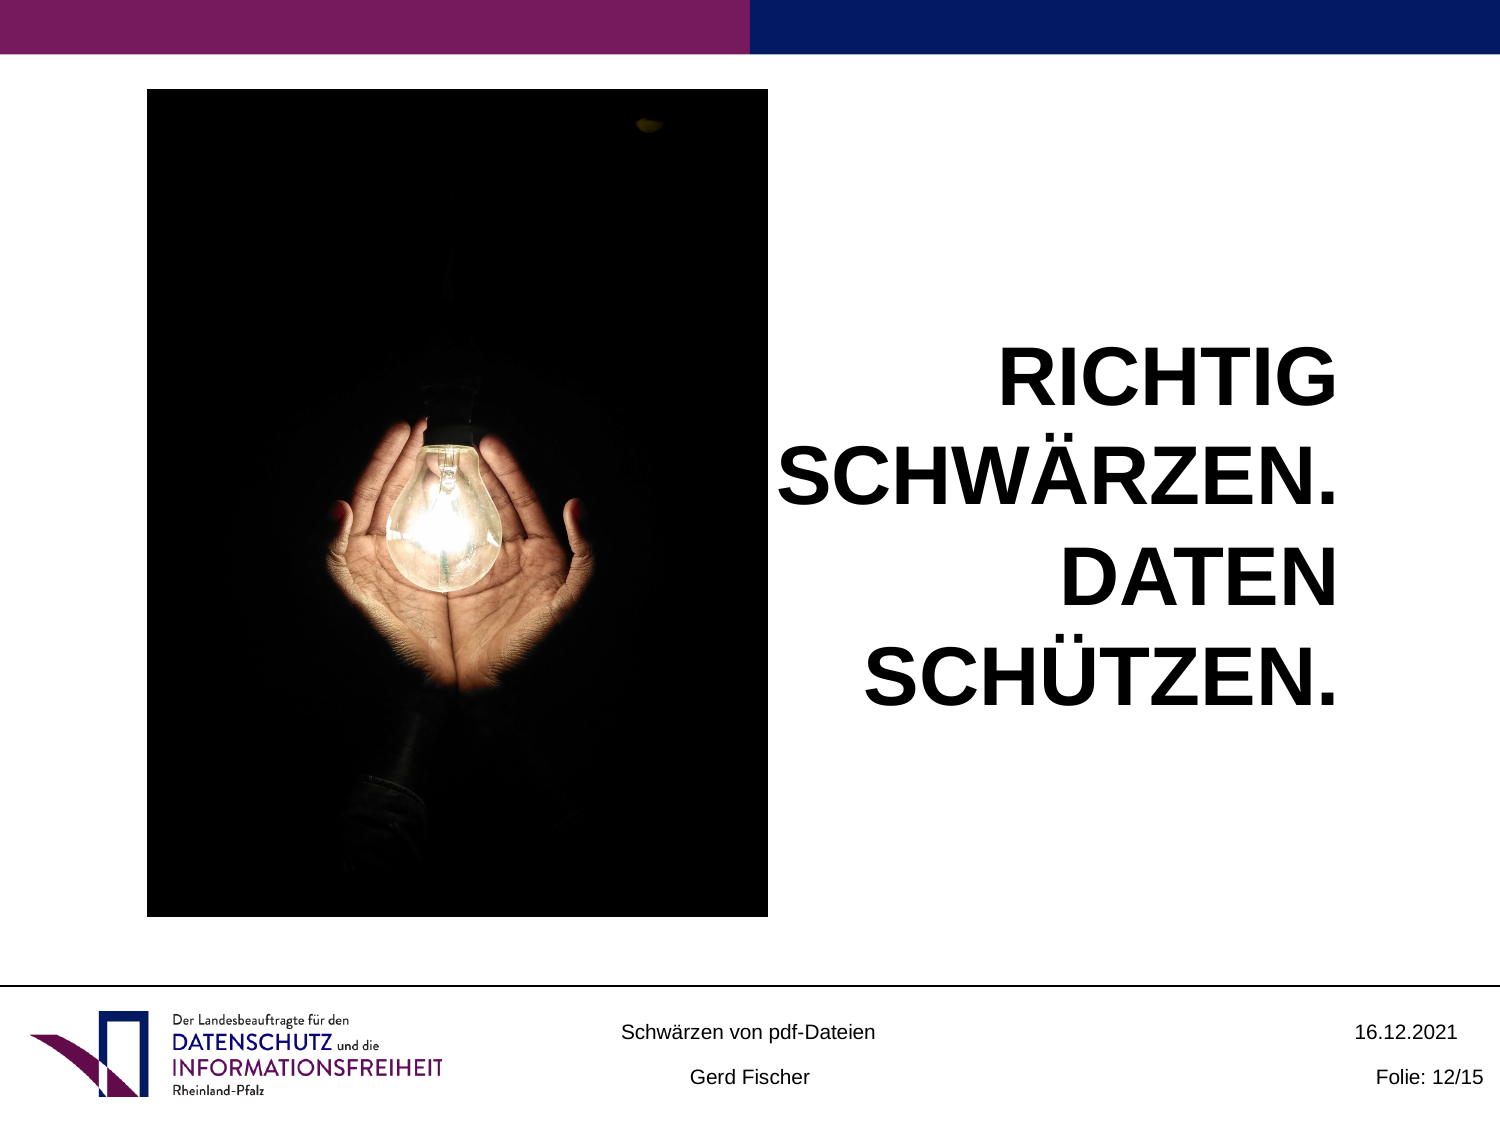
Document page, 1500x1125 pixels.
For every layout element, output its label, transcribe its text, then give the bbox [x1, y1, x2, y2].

picture [147, 89, 768, 918]
text_box RICHTIG SCHWÄRZEN. DATEN SCHÜTZEN. [773, 314, 1355, 730]
